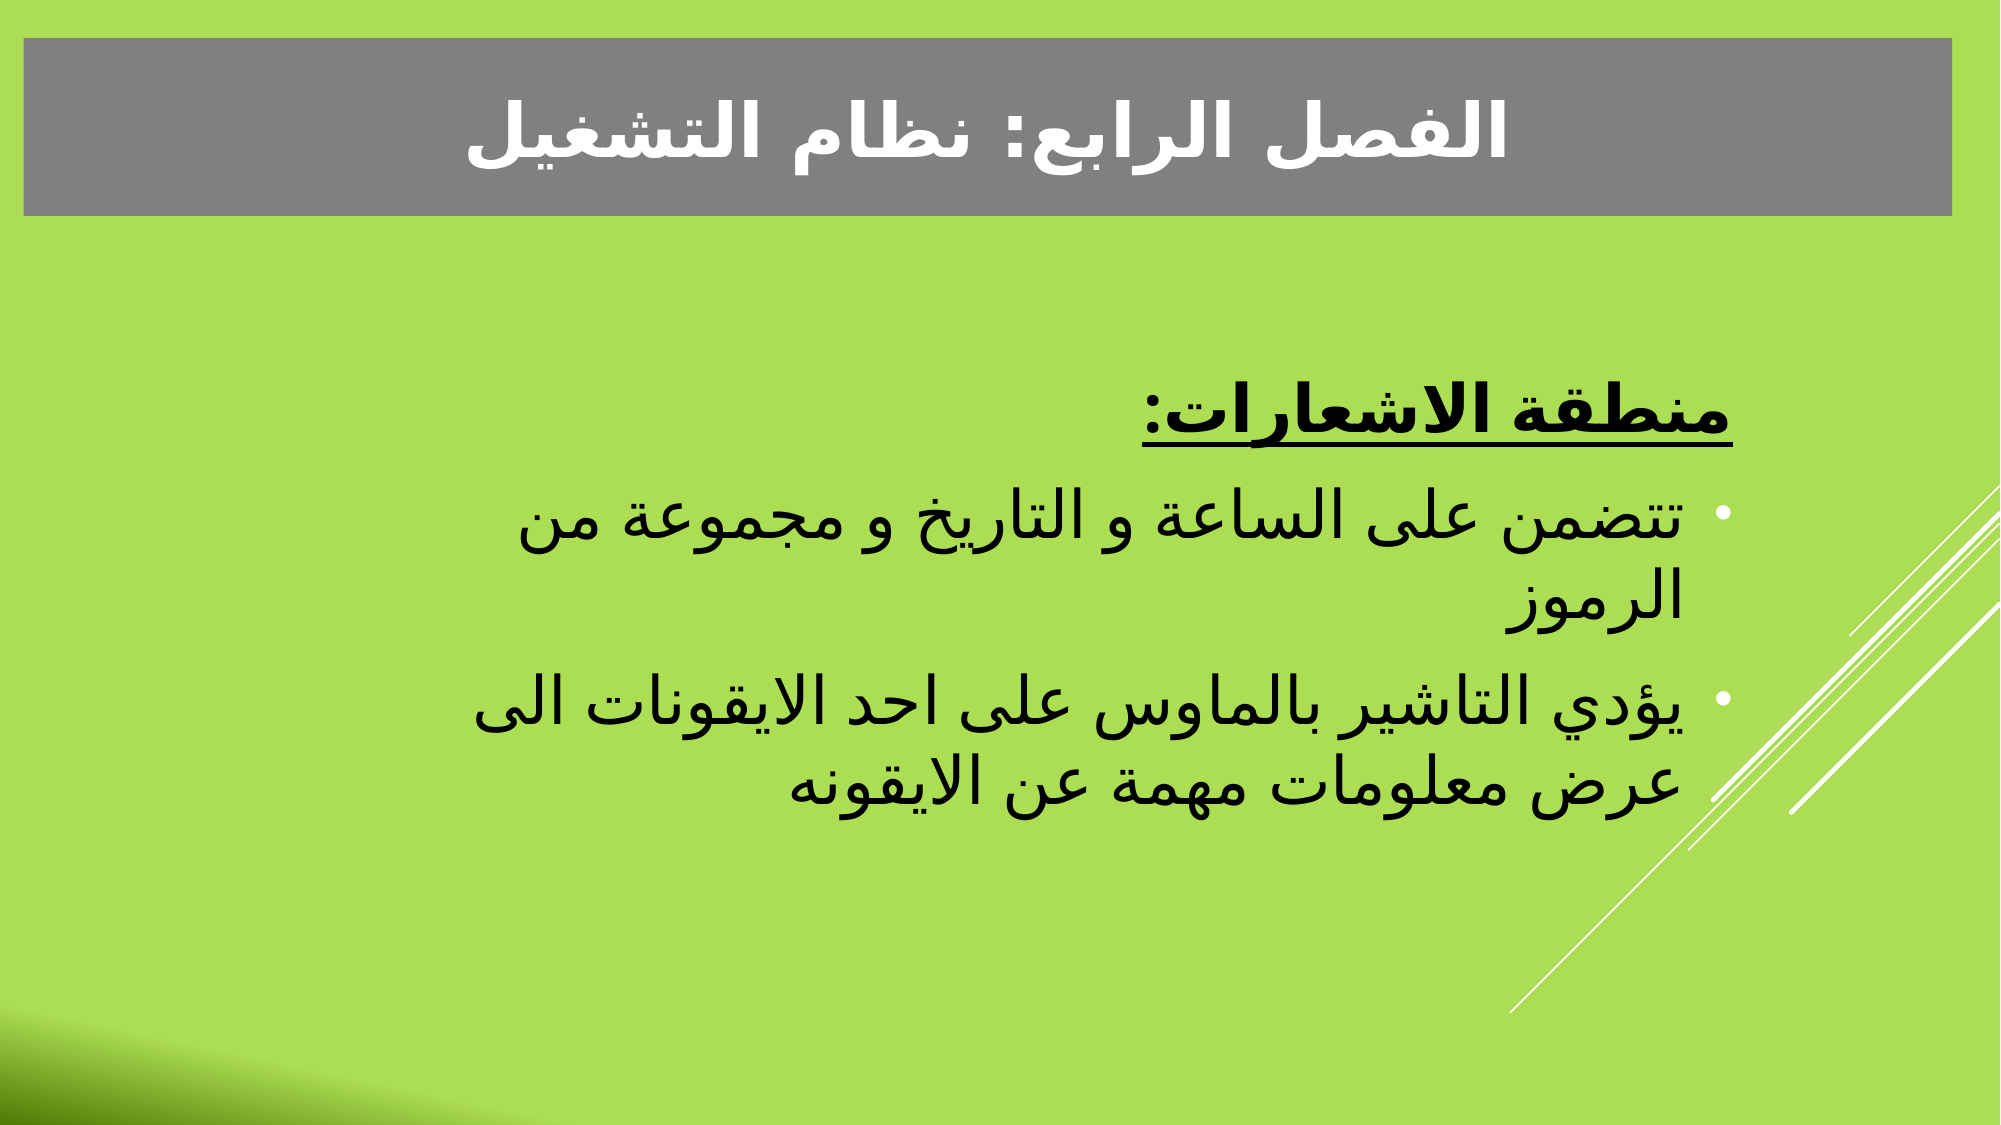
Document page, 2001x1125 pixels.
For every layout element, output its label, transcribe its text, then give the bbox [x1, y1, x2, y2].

list منطقة الاشعارات: تتضمن على الساعة و التاريخ و مجموعة من الرموز يؤدي التاشير بالماوس على احد الايقونات الى عرض معلومات مهمة عن الايقونه [321, 250, 1749, 1040]
text_box الفصل الرابع: نظام التشغيل [23, 38, 1953, 216]
